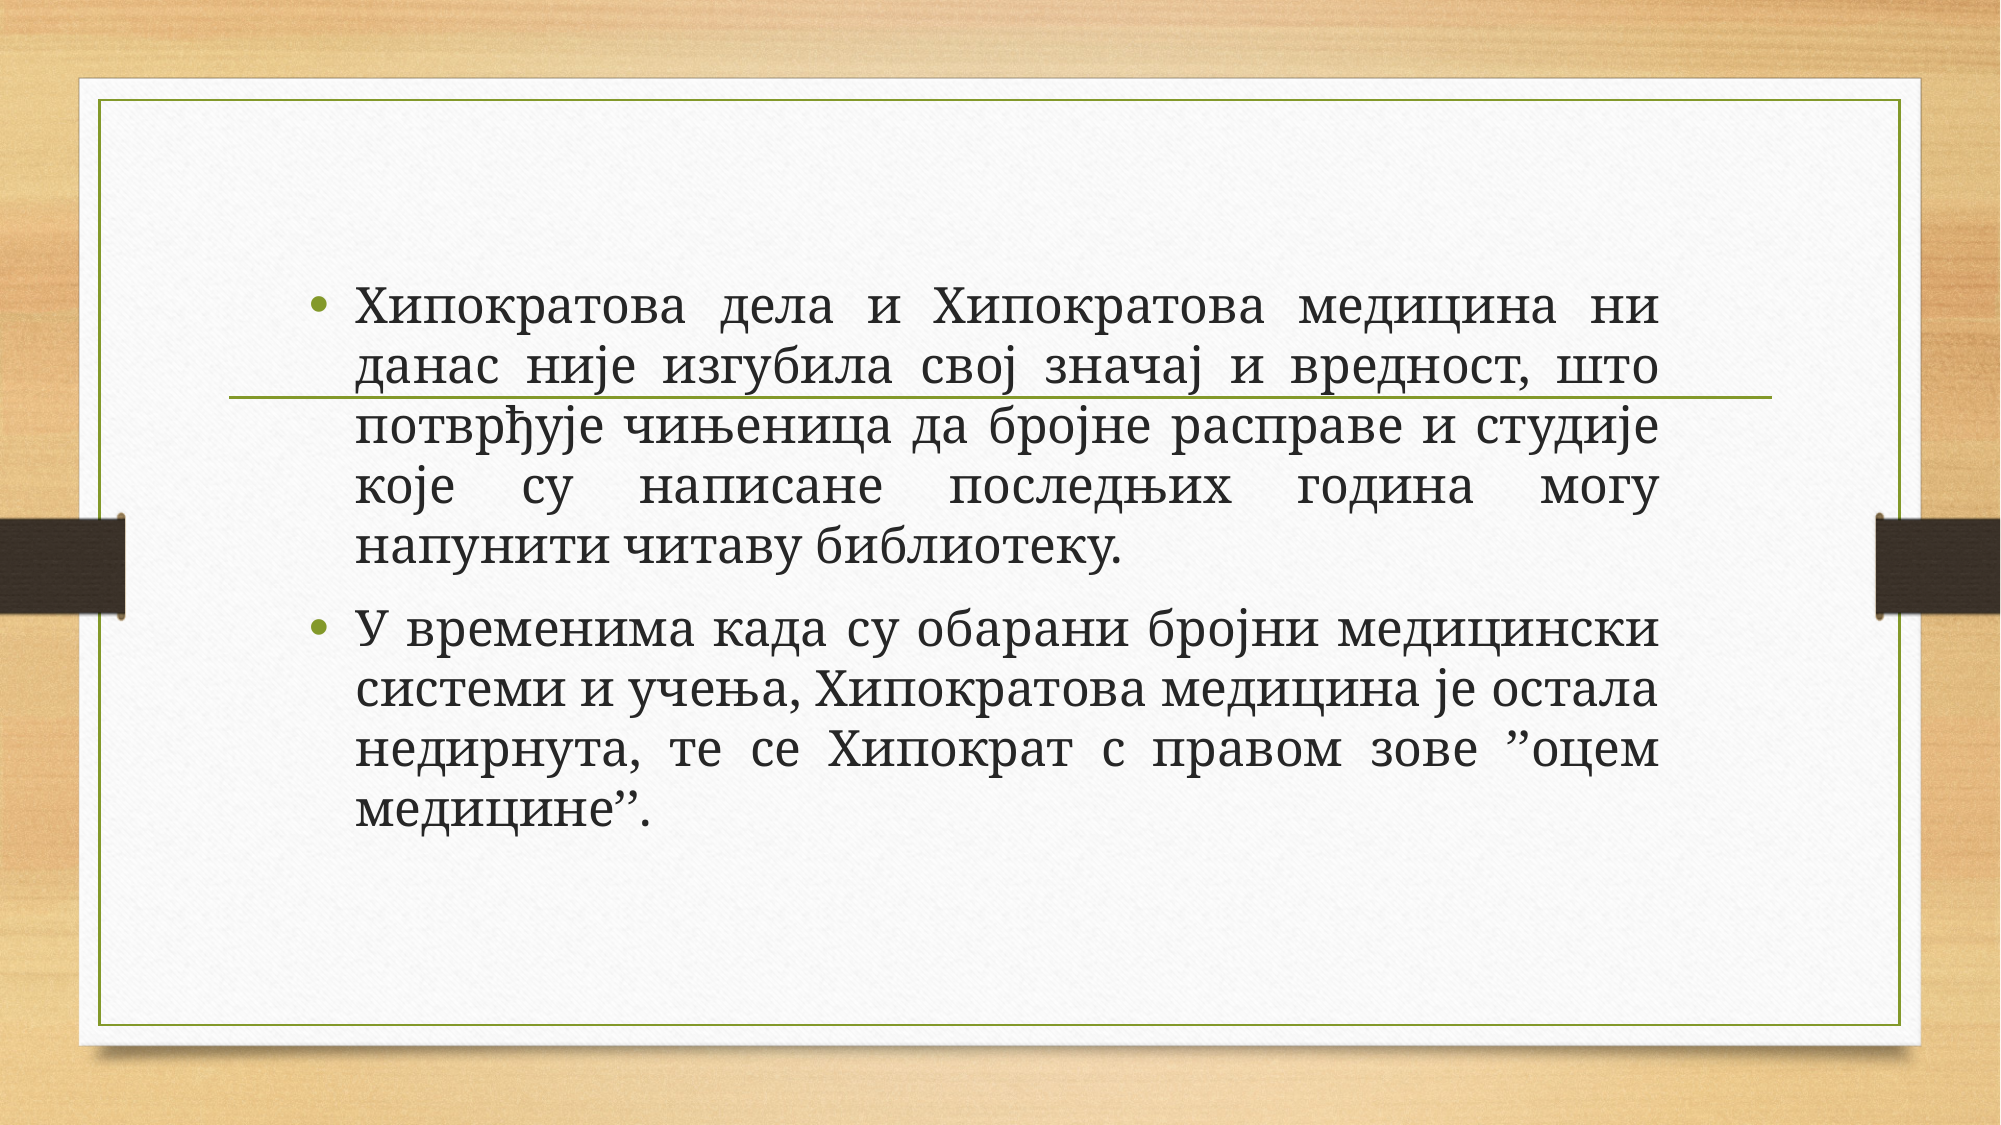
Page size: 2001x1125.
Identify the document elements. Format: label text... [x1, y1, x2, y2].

picture [0, 0, 2001, 1125]
list Хипократова дела и Хипократова медицина ни данас није изгубила свој значај и вредност, што потврђује чињеница да бројне расправе и студије које су написане последњих година могу напунити читаву библиотеку. У временима када су обарани бројни медицински системи и учења, Хипократова медицина је остала недирнута, те се Хипократ с правом зове ’’оцем медицине’’. [293, 184, 1676, 939]
